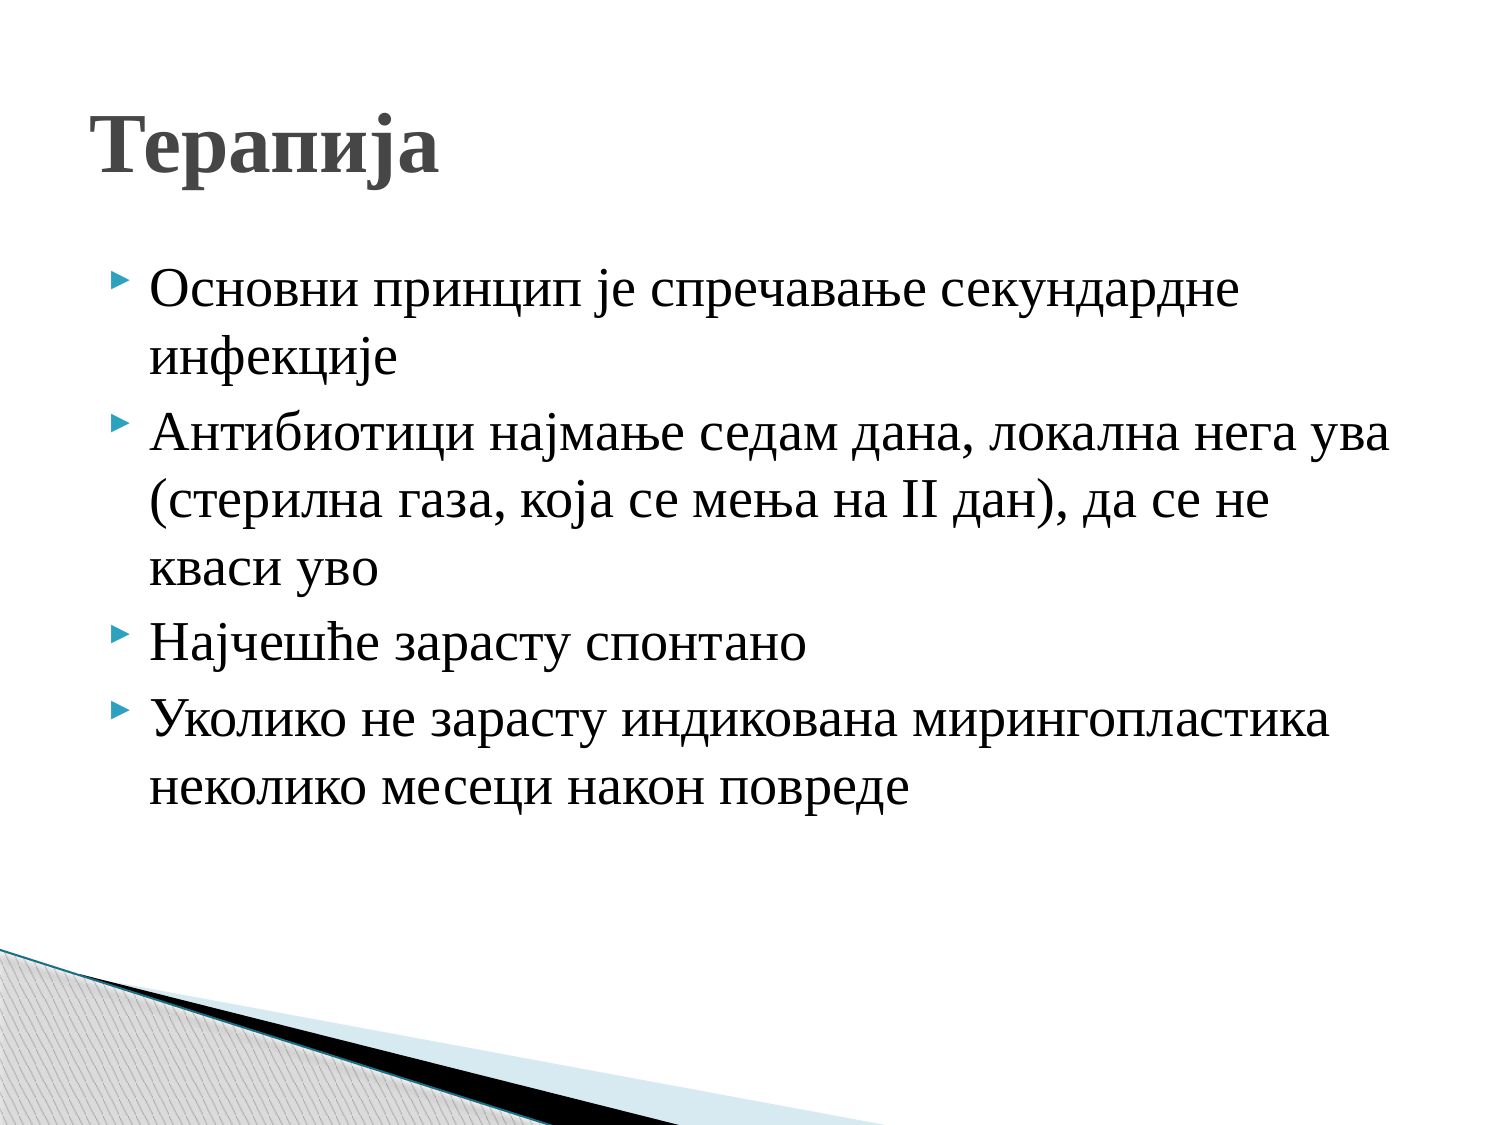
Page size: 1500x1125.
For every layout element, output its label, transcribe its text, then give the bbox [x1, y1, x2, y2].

title Терапија [75, 45, 1425, 233]
list Основни принцип је спречавање секундардне инфекције Антибиотици најмање седам дана, локална нега ува (стерилна газа, која се мења на II дан), да се не кваси уво Најчешће зарасту спонтано Уколико не зарасту индикована мирингопластика неколико месеци након повреде [74, 242, 1426, 986]
